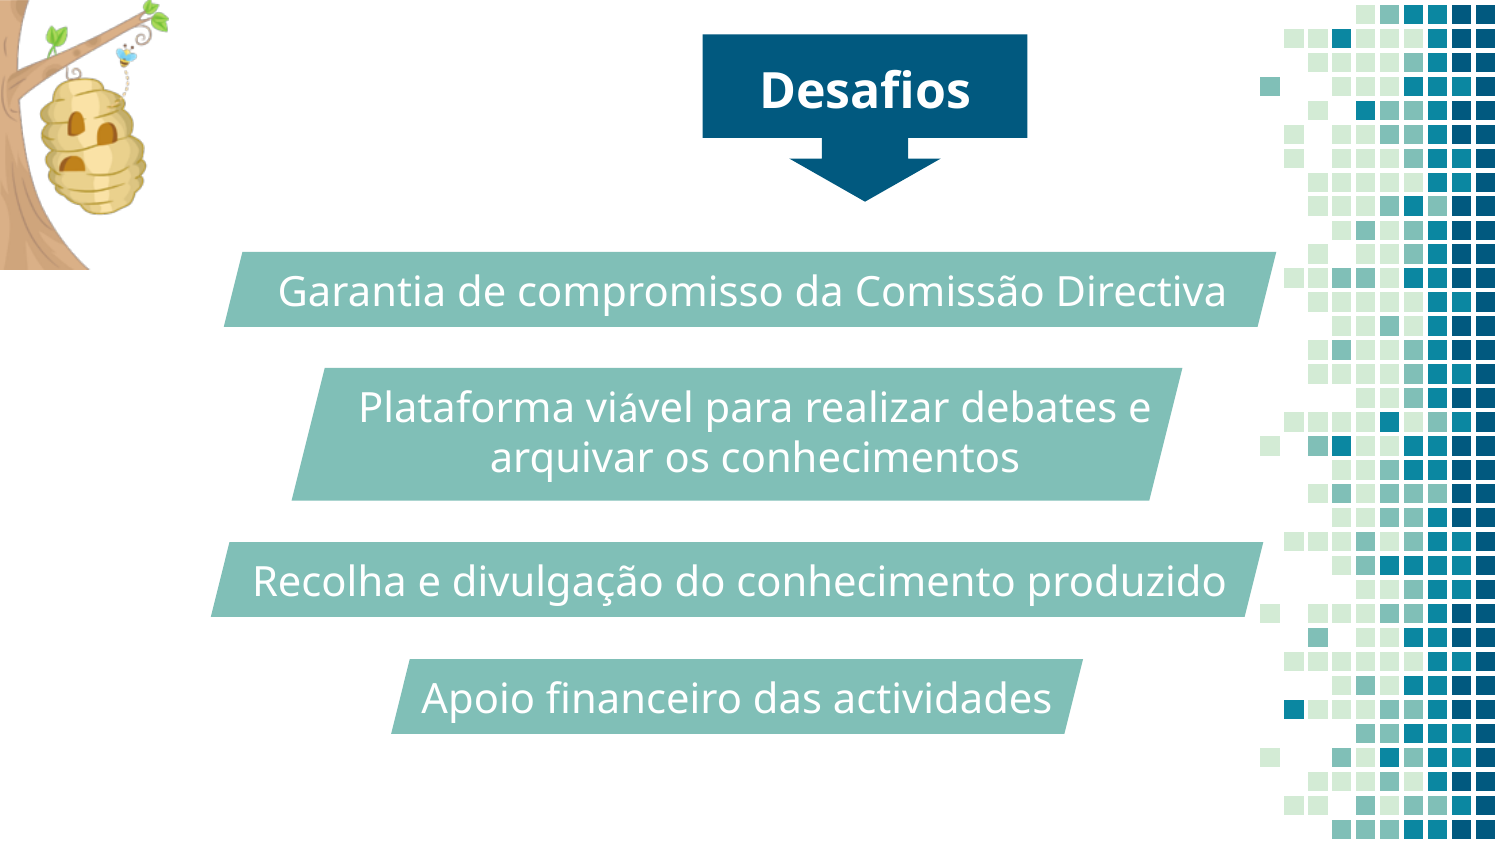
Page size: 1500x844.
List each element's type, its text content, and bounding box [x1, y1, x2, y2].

text_box [291, 462, 1158, 501]
text_box Apoio financeiro das actividades [391, 659, 1084, 734]
text_box [223, 289, 233, 327]
text_box Recolha e divulgação do conhecimento produzido [220, 542, 1259, 617]
text_box Garantia de compromisso da Comissão Directiva [233, 251, 1272, 327]
text_box Plataforma viável para realizar debates e arquivar os conhecimentos [301, 392, 1209, 468]
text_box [702, 33, 1028, 202]
picture [0, 0, 169, 270]
text_box [1259, 542, 1264, 560]
text_box [318, 367, 1183, 392]
text_box [1272, 251, 1277, 270]
text_box [210, 580, 220, 617]
